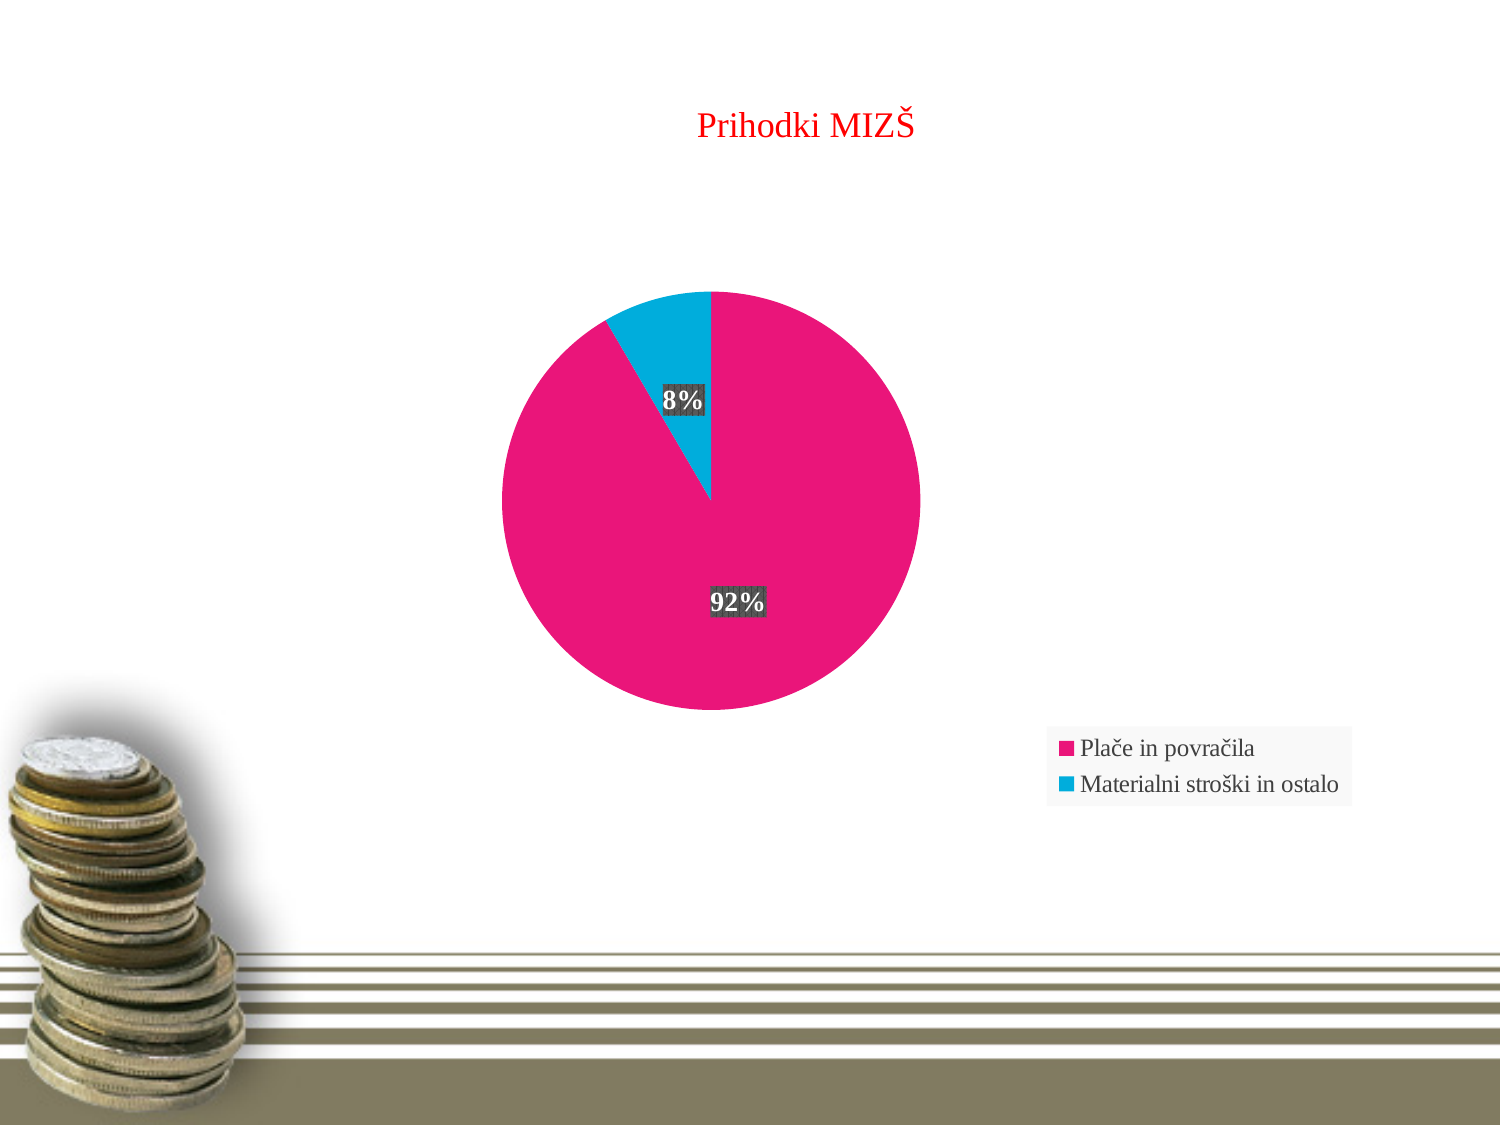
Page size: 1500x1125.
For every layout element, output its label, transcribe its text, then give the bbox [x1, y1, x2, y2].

title Prihodki MIZŠ [234, 93, 1388, 151]
chart [34, 152, 1388, 906]
picture [0, 0, 1500, 1125]
